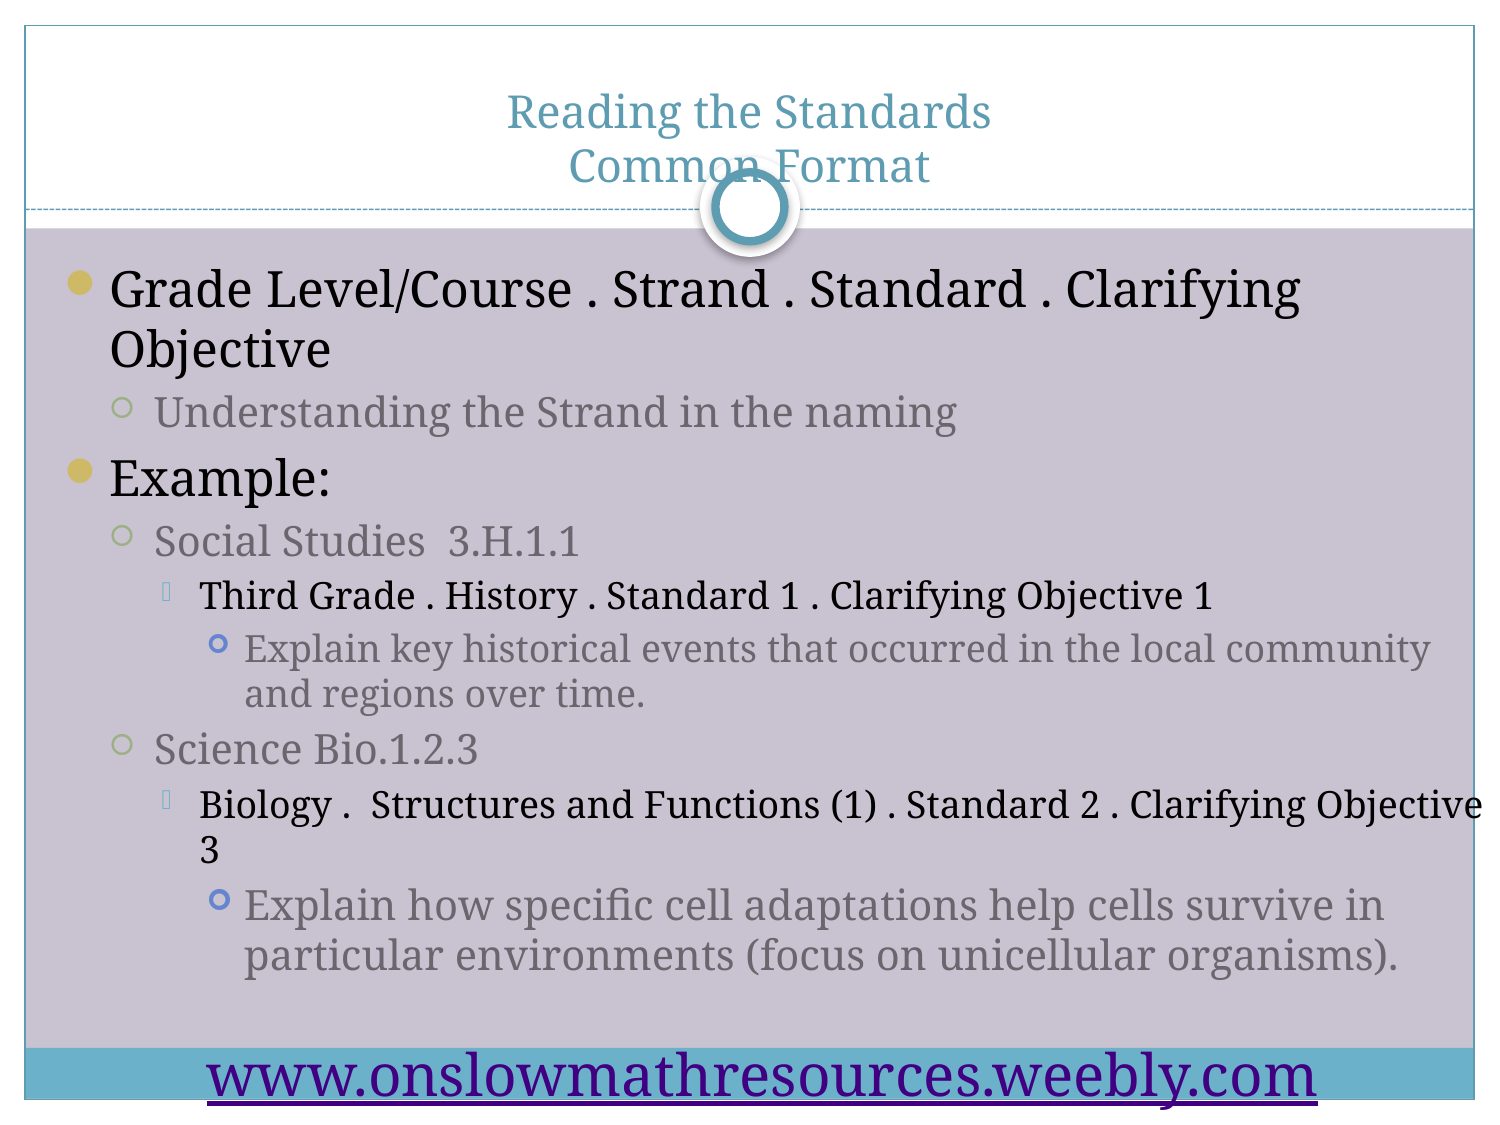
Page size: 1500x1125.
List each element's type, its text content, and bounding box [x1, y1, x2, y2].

text_box www.onslowmathresources.weebly.com [112, 1031, 1413, 1125]
title Reading the Standards Common Format [49, 75, 1450, 200]
list Grade Level/Course . Strand . Standard . Clarifying Objective Understanding the Strand in the naming Example: Social Studies 3.H.1.1 Third Grade . History . Standard 1 . Clarifying Objective 1 Explain key historical events that occurred in the local community and regions over time. Science Bio.1.2.3 Biology . Structures and Functions (1) . Standard 2 . Clarifying Objective 3 Explain how specific cell adaptations help cells survive in particular environments (focus on unicellular organisms). [49, 250, 1500, 1001]
